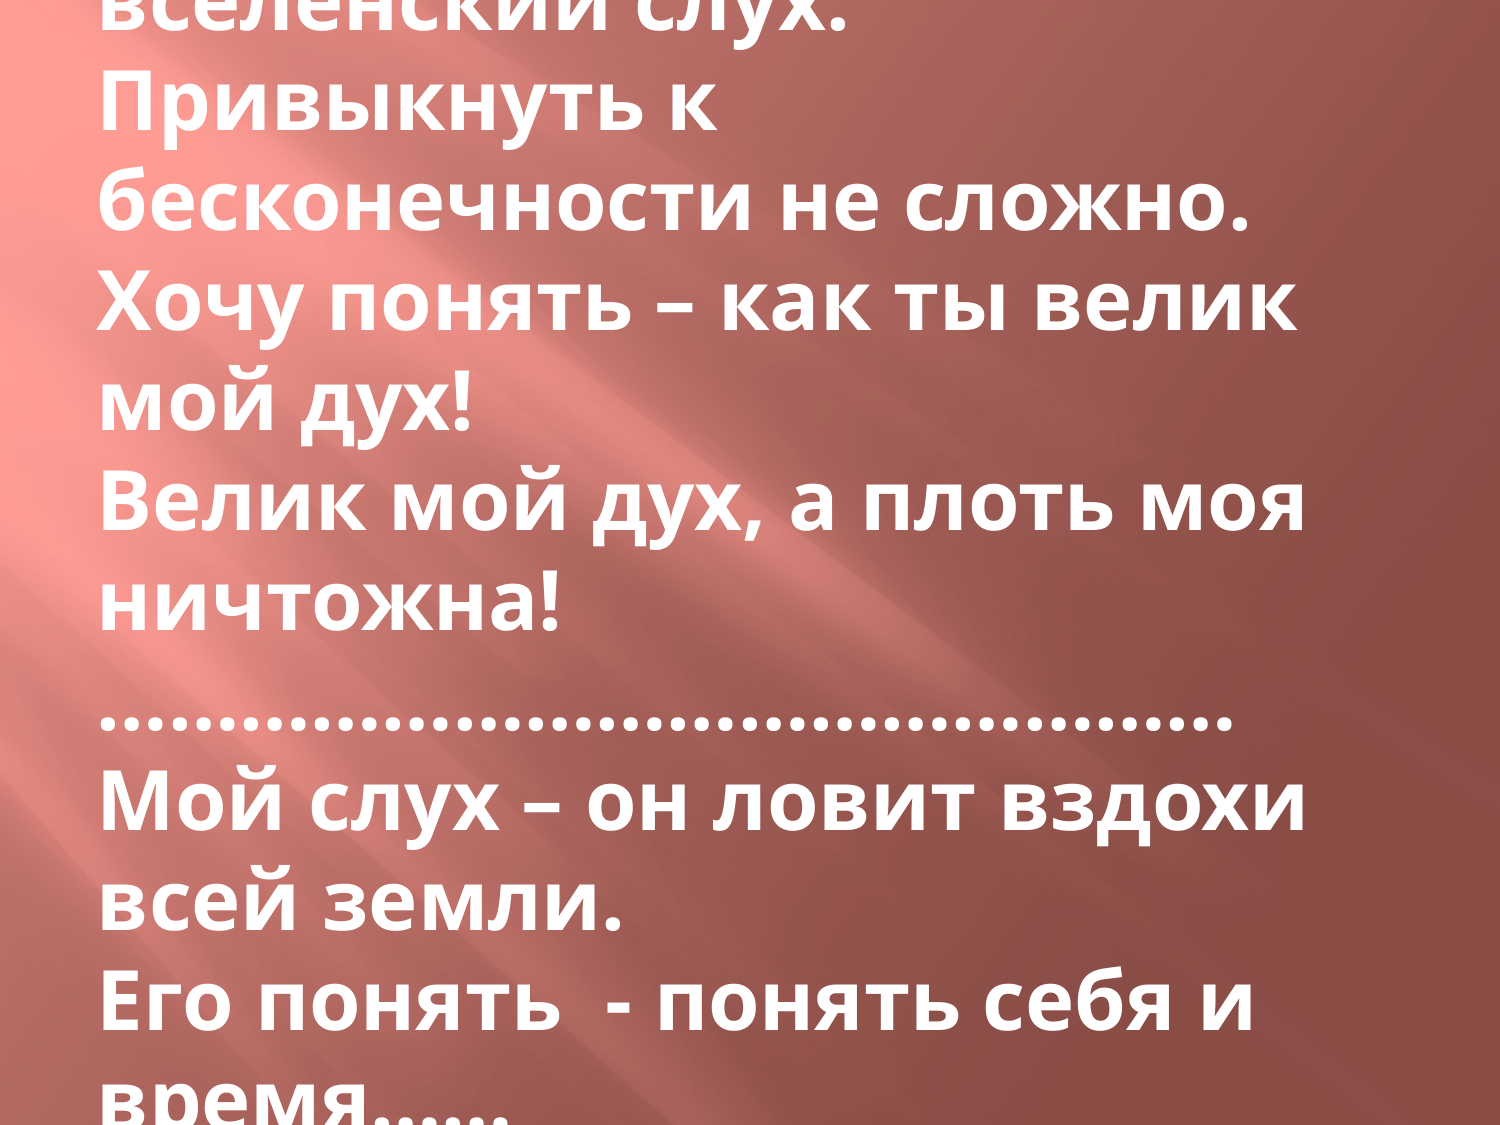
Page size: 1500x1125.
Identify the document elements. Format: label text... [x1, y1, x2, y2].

text_box Я напрягаю свой вселенский слух. Привыкнуть к бесконечности не сложно. Хочу понять – как ты велик мой дух! Велик мой дух, а плоть моя ничтожна! ………………………………………… Мой слух – он ловит вздохи всей земли. Его понять - понять себя и время…… [81, 0, 1371, 1125]
